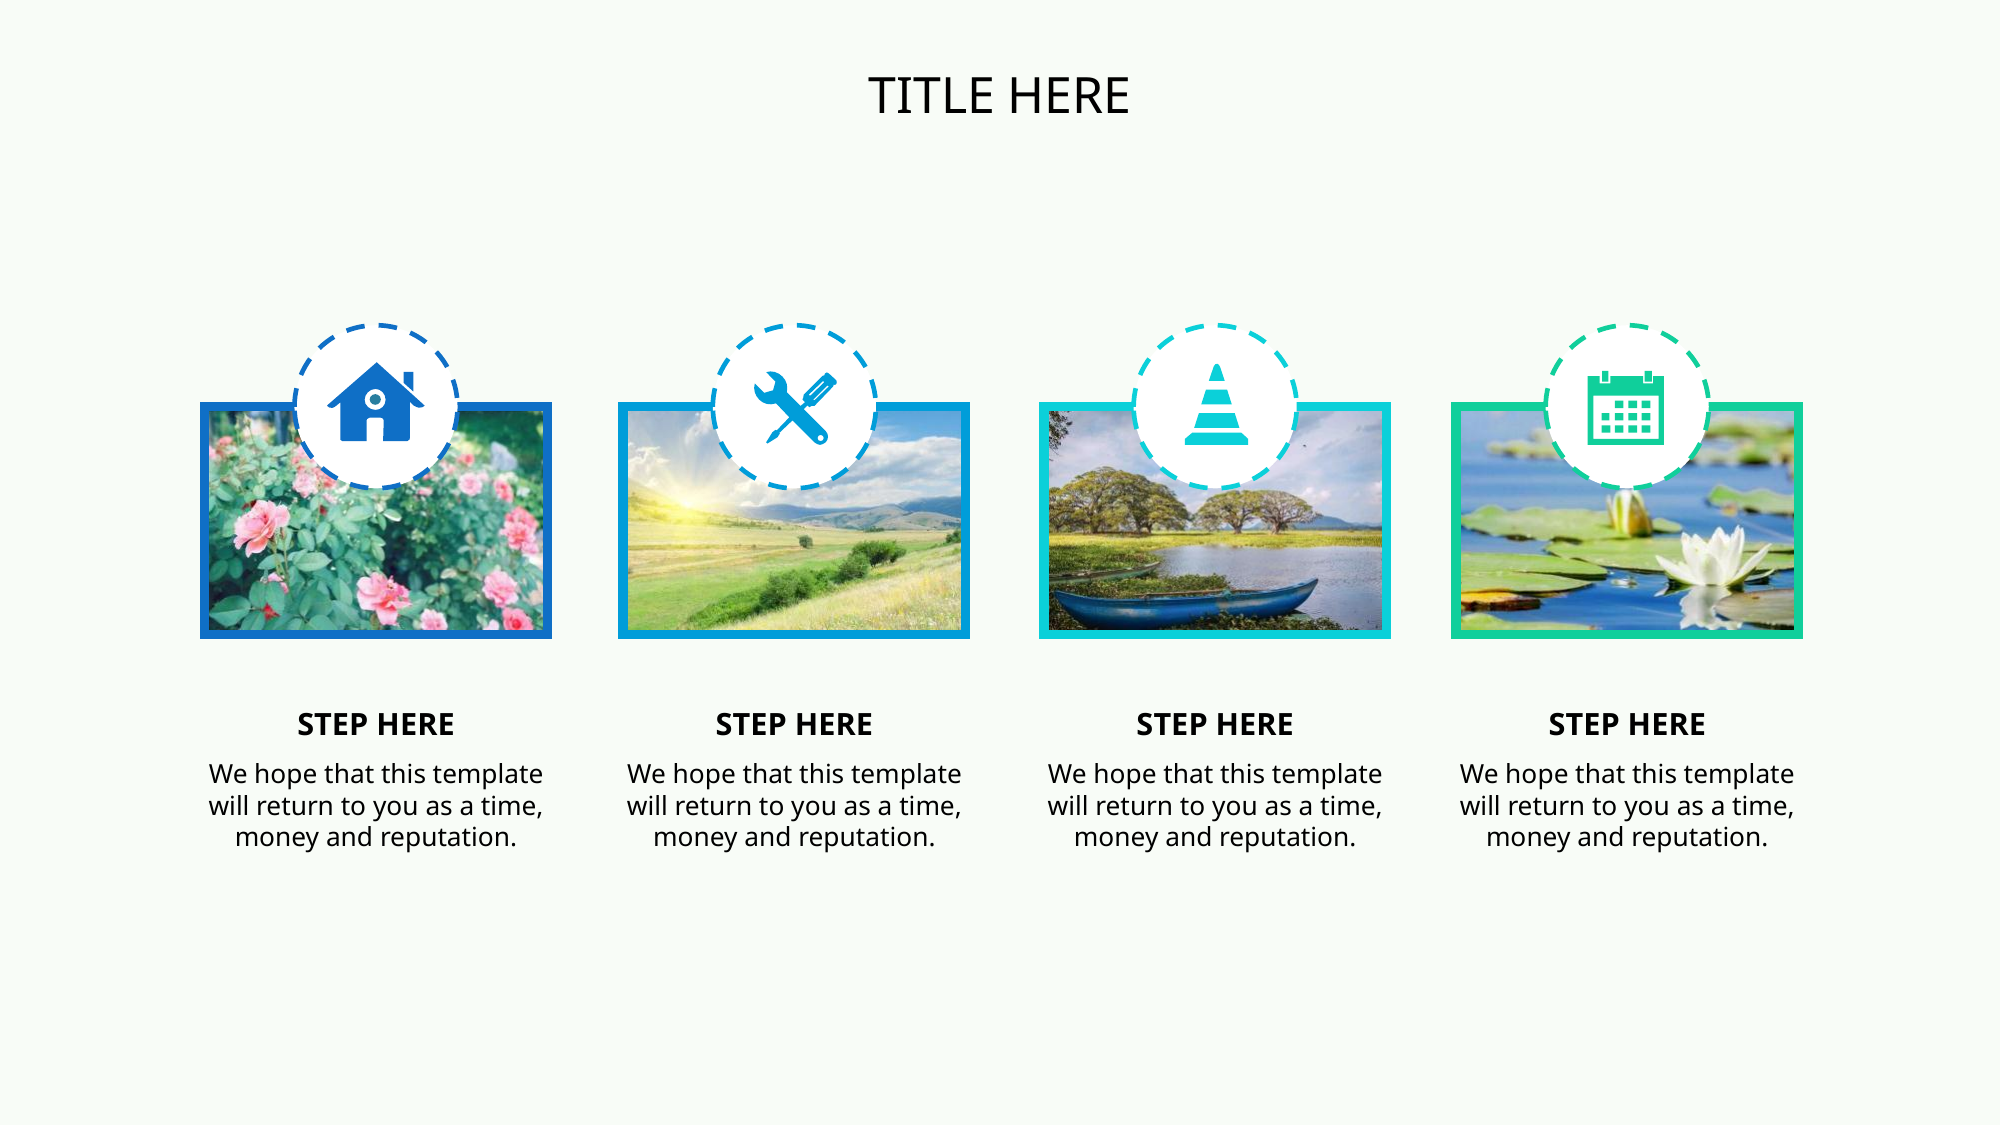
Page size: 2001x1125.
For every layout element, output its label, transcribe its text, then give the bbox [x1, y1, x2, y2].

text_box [294, 325, 458, 489]
text_box [622, 405, 967, 636]
text_box STEP HERE [282, 678, 470, 749]
text_box STEP HERE [700, 678, 888, 749]
text_box We hope that this template will return to you as a time, money and reputation. [1437, 749, 1817, 860]
text_box We hope that this template will return to you as a time, money and reputation. [186, 749, 566, 860]
text_box We hope that this template will return to you as a time, money and reputation. [1023, 749, 1407, 860]
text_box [712, 325, 876, 489]
text_box [1455, 405, 1799, 636]
text_box STEP HERE [1533, 678, 1721, 749]
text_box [1133, 325, 1297, 489]
text_box We hope that this template will return to you as a time, money and reputation. [600, 749, 989, 860]
text_box STEP HERE [1121, 678, 1309, 749]
text_box [204, 405, 548, 636]
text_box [1545, 325, 1709, 489]
text_box TITLE HERE [478, 33, 1523, 124]
text_box [1043, 405, 1387, 636]
